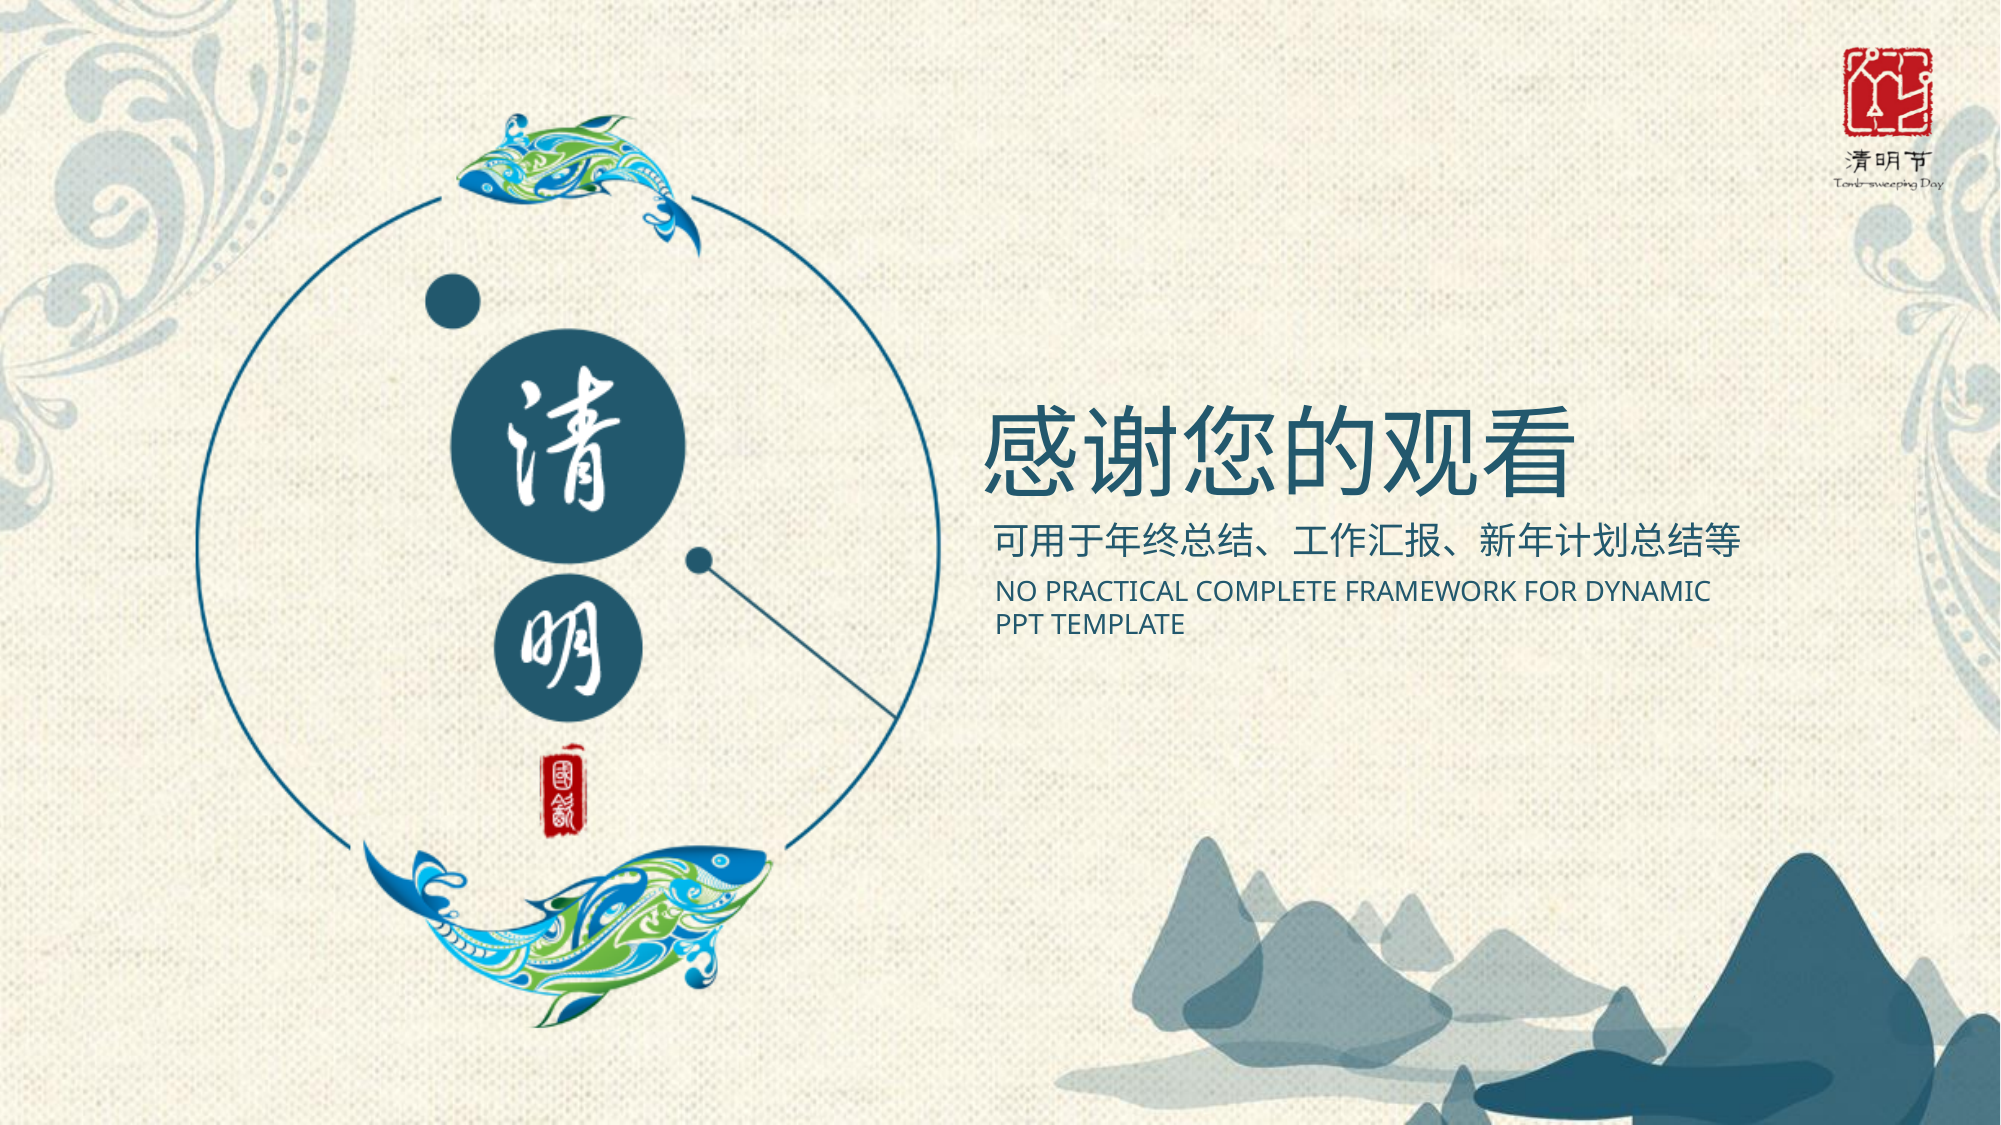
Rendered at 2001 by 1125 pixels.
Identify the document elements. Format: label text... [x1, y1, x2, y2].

text_box 感谢您的观看 [966, 382, 1596, 518]
picture [0, 0, 2001, 1125]
text_box NO PRACTICAL COMPLETE FRAMEWORK FOR DYNAMIC PPT TEMPLATE [994, 573, 1735, 641]
text_box 可用于年终总结、工作汇报、新年计划总结等 [977, 508, 2000, 570]
